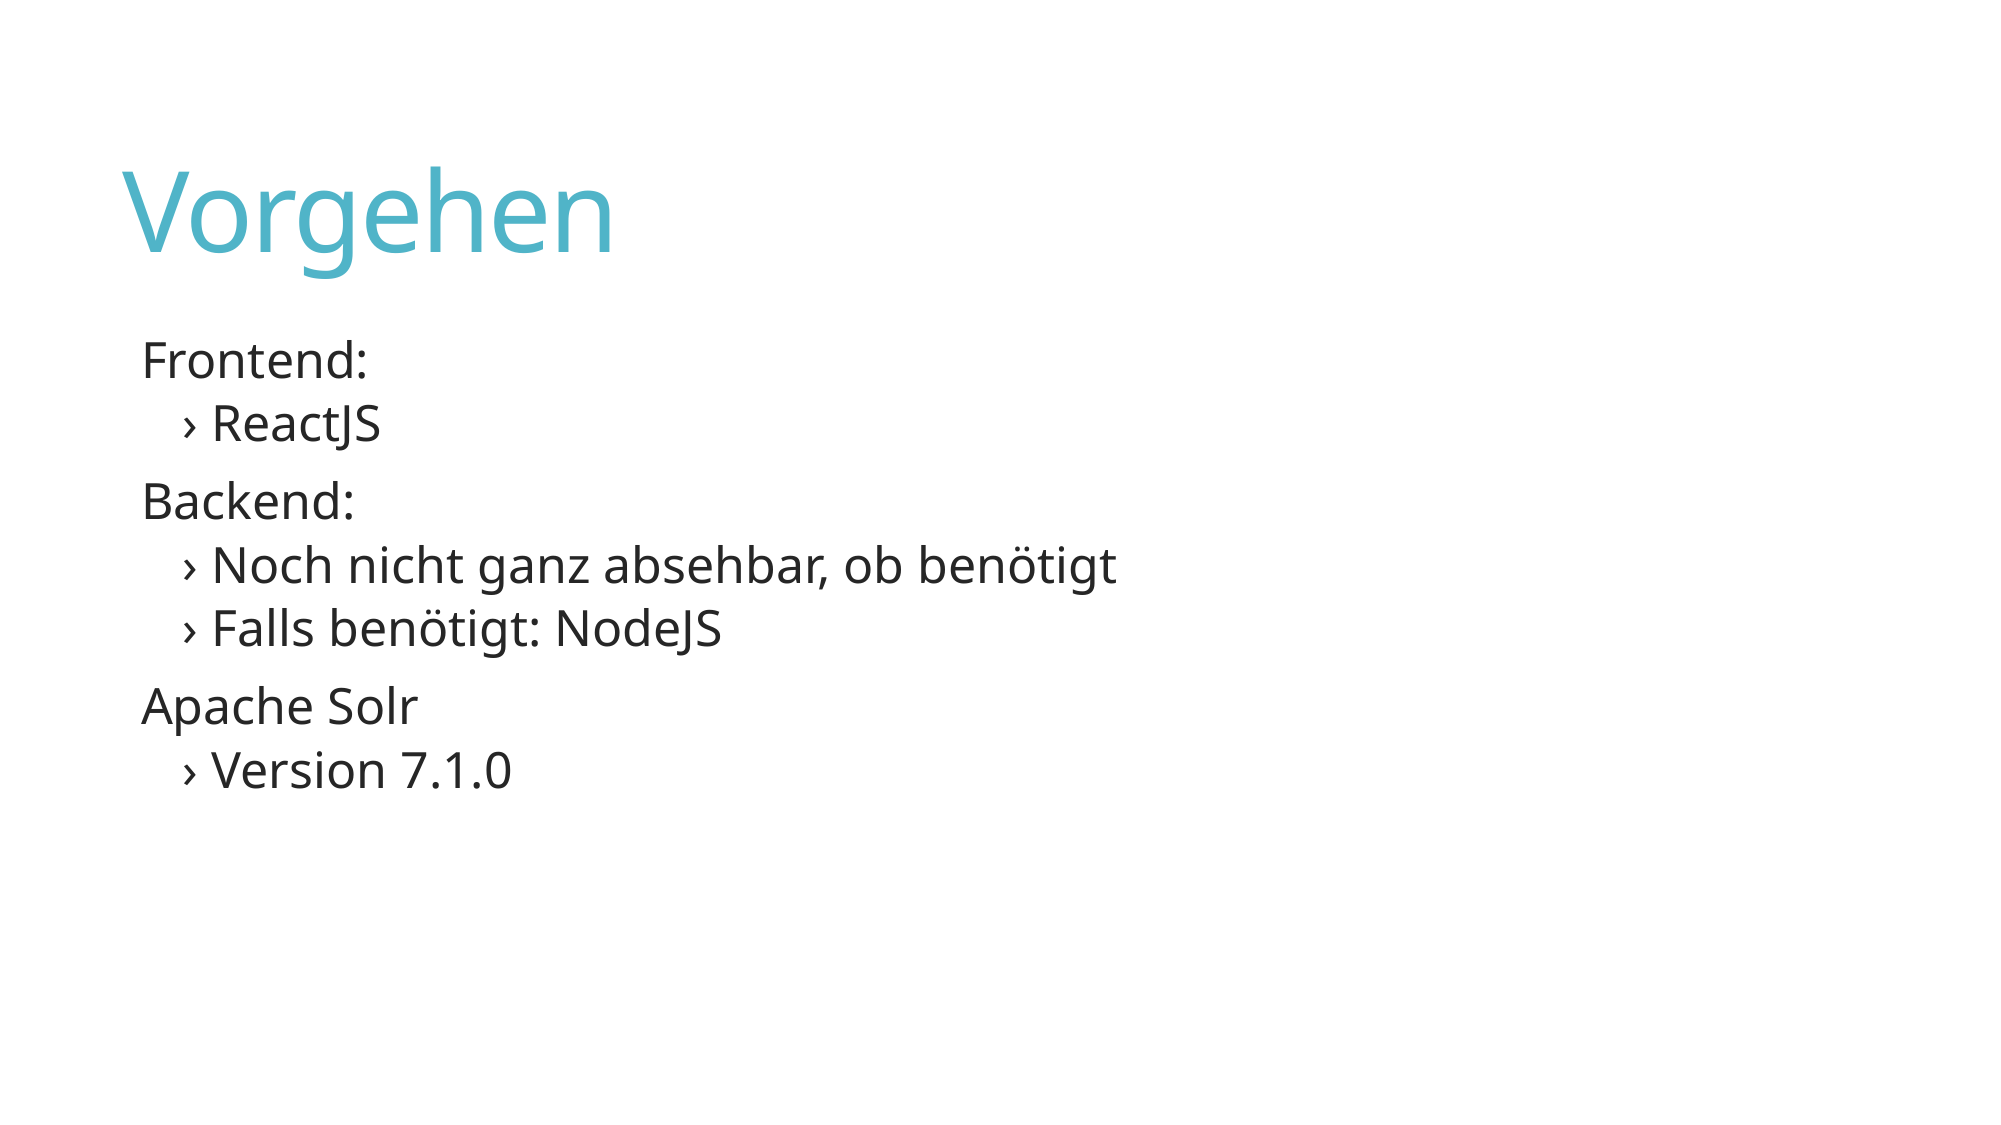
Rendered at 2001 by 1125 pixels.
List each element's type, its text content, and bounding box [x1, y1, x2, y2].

list Frontend: › ReactJS Backend: › Noch nicht ganz absehbar, ob benötigt › Falls benötigt: NodeJS Apache Solr › Version 7.1.0 [111, 329, 1876, 948]
title Vorgehen [107, 81, 1875, 354]
